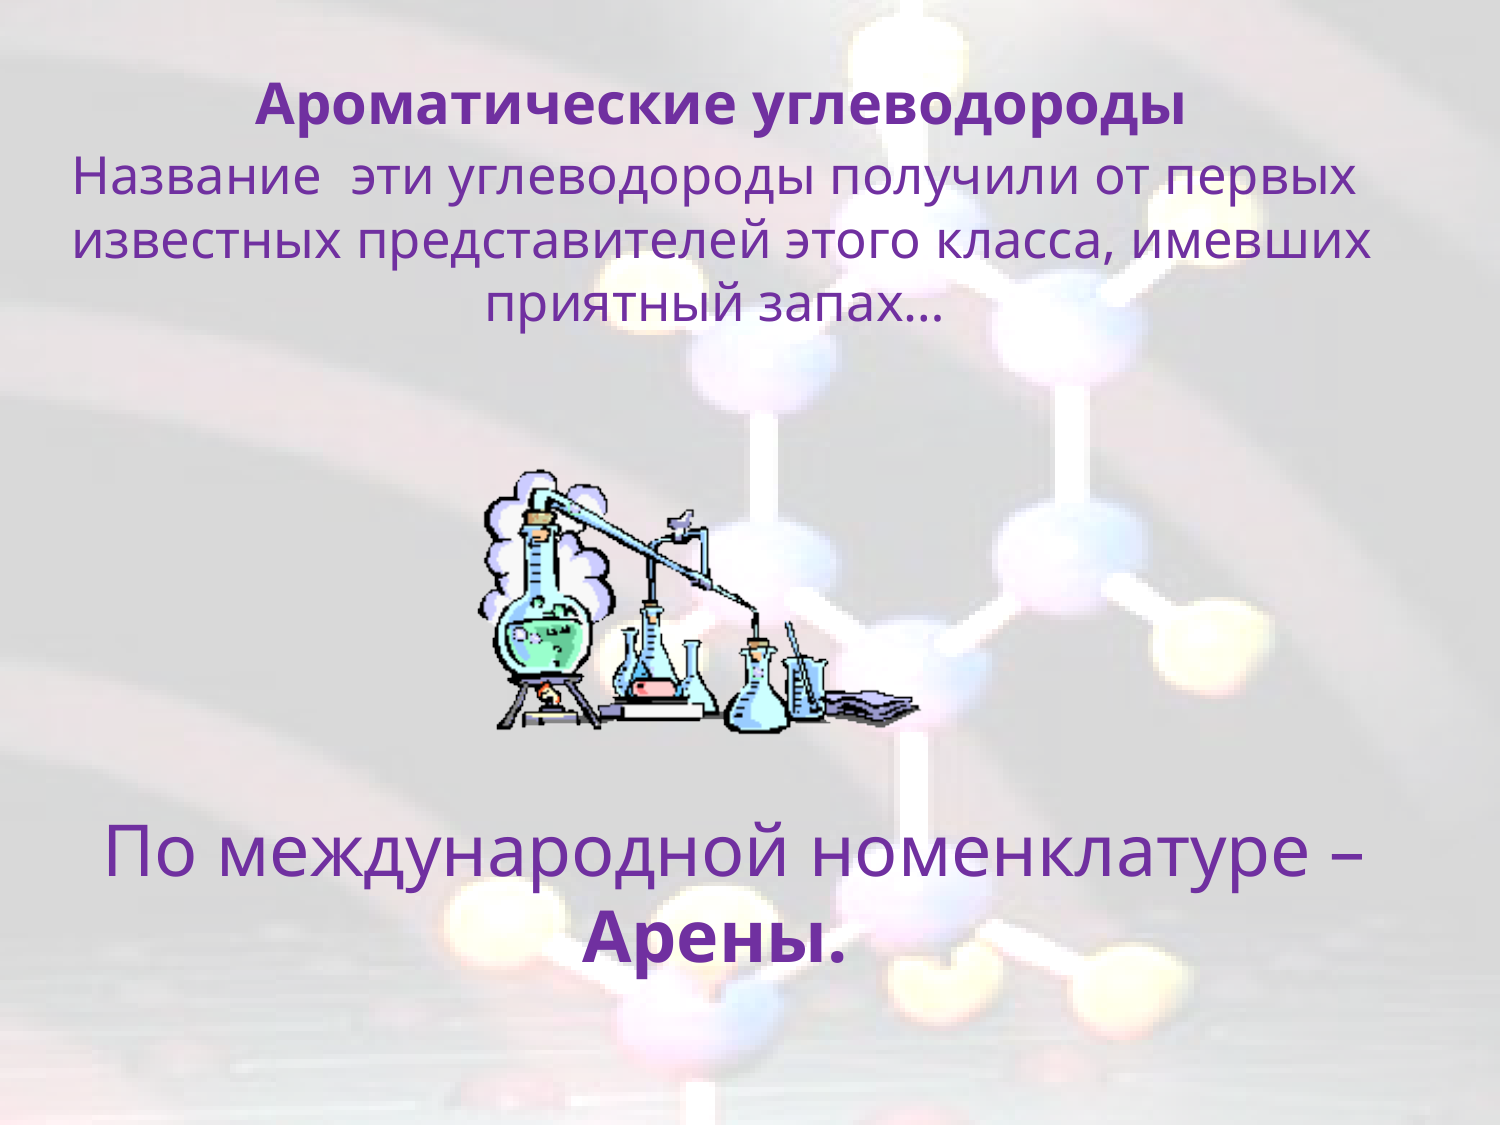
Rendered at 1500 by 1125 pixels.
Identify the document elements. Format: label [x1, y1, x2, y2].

list [0, 0, 1500, 1125]
picture [456, 398, 926, 740]
